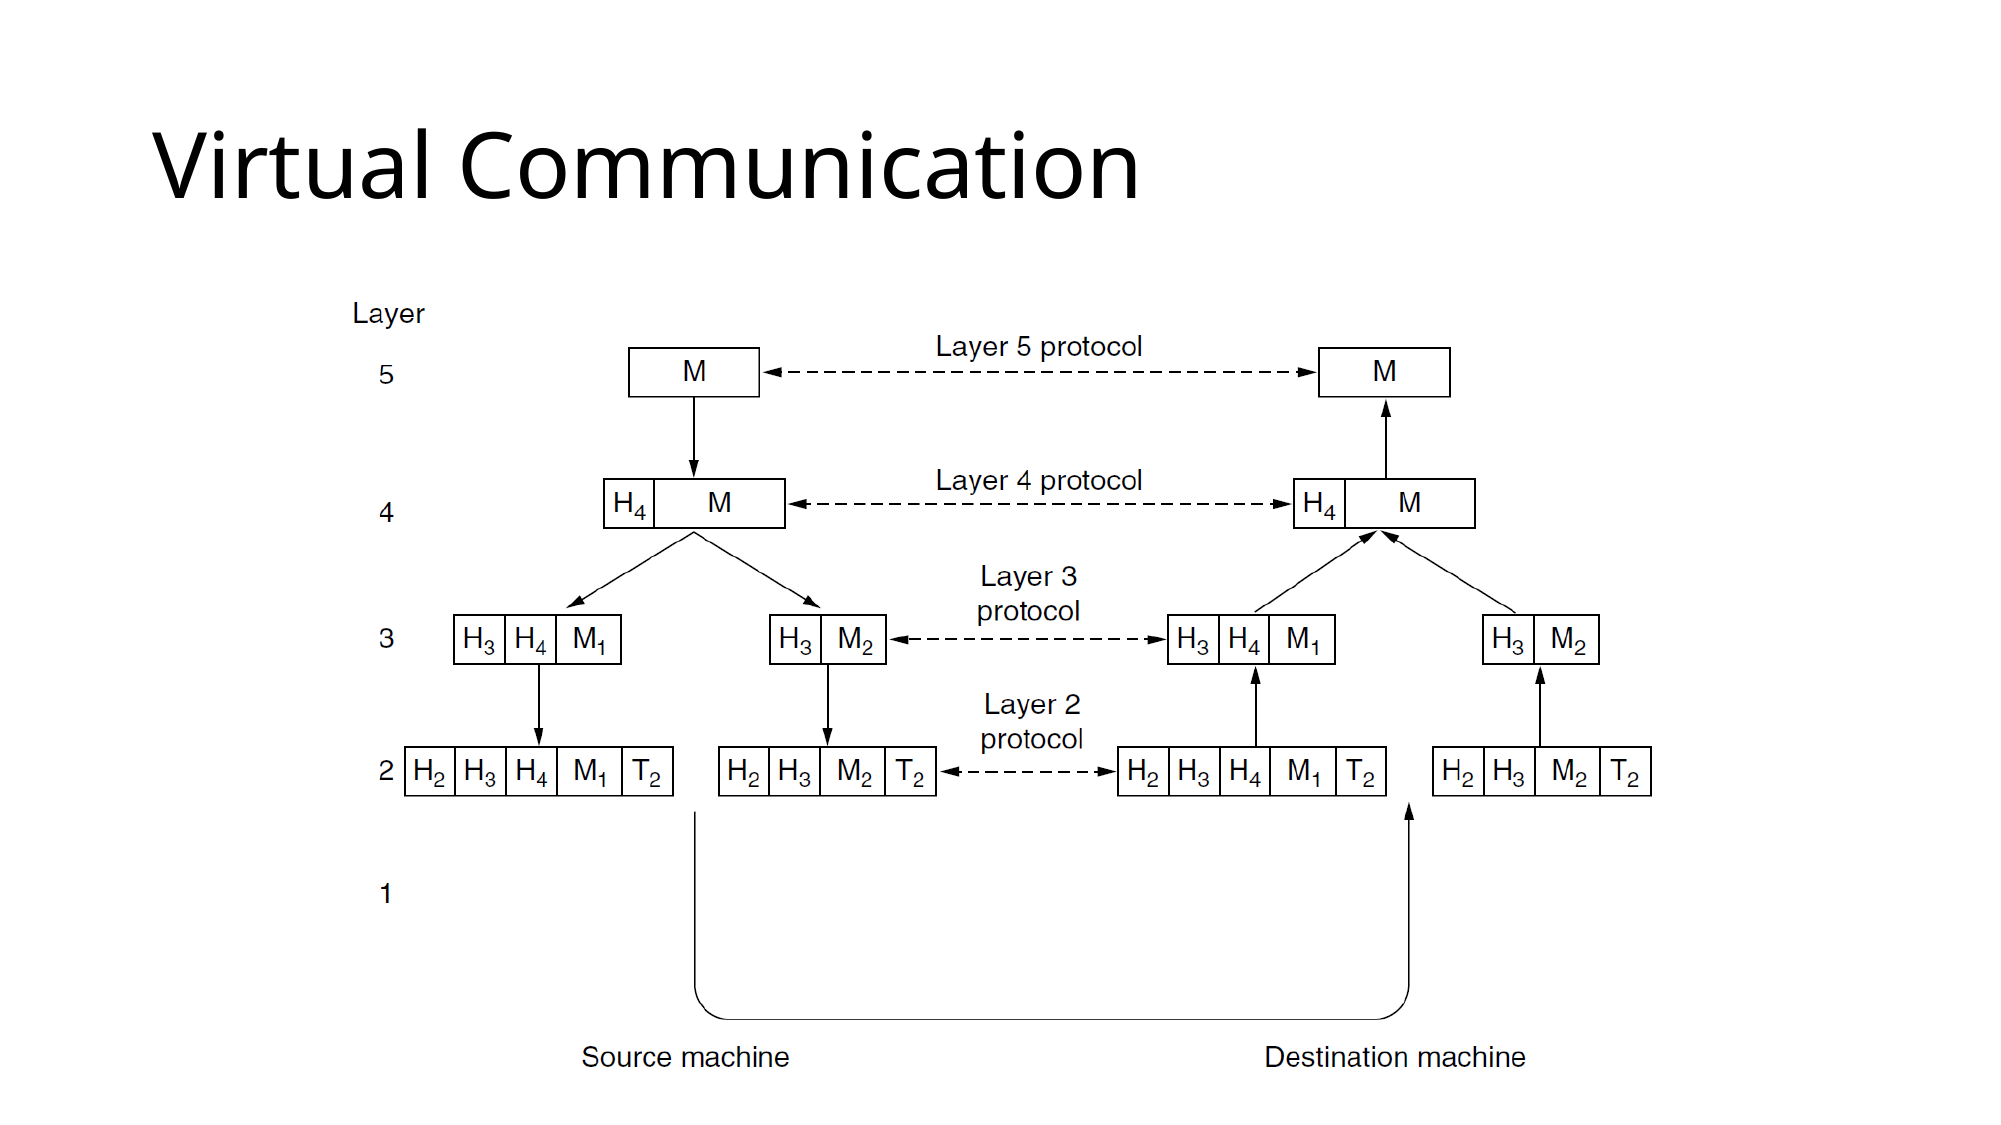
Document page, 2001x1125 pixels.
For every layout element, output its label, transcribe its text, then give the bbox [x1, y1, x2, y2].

title Virtual Communication [137, 59, 1863, 278]
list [327, 286, 1673, 1082]
